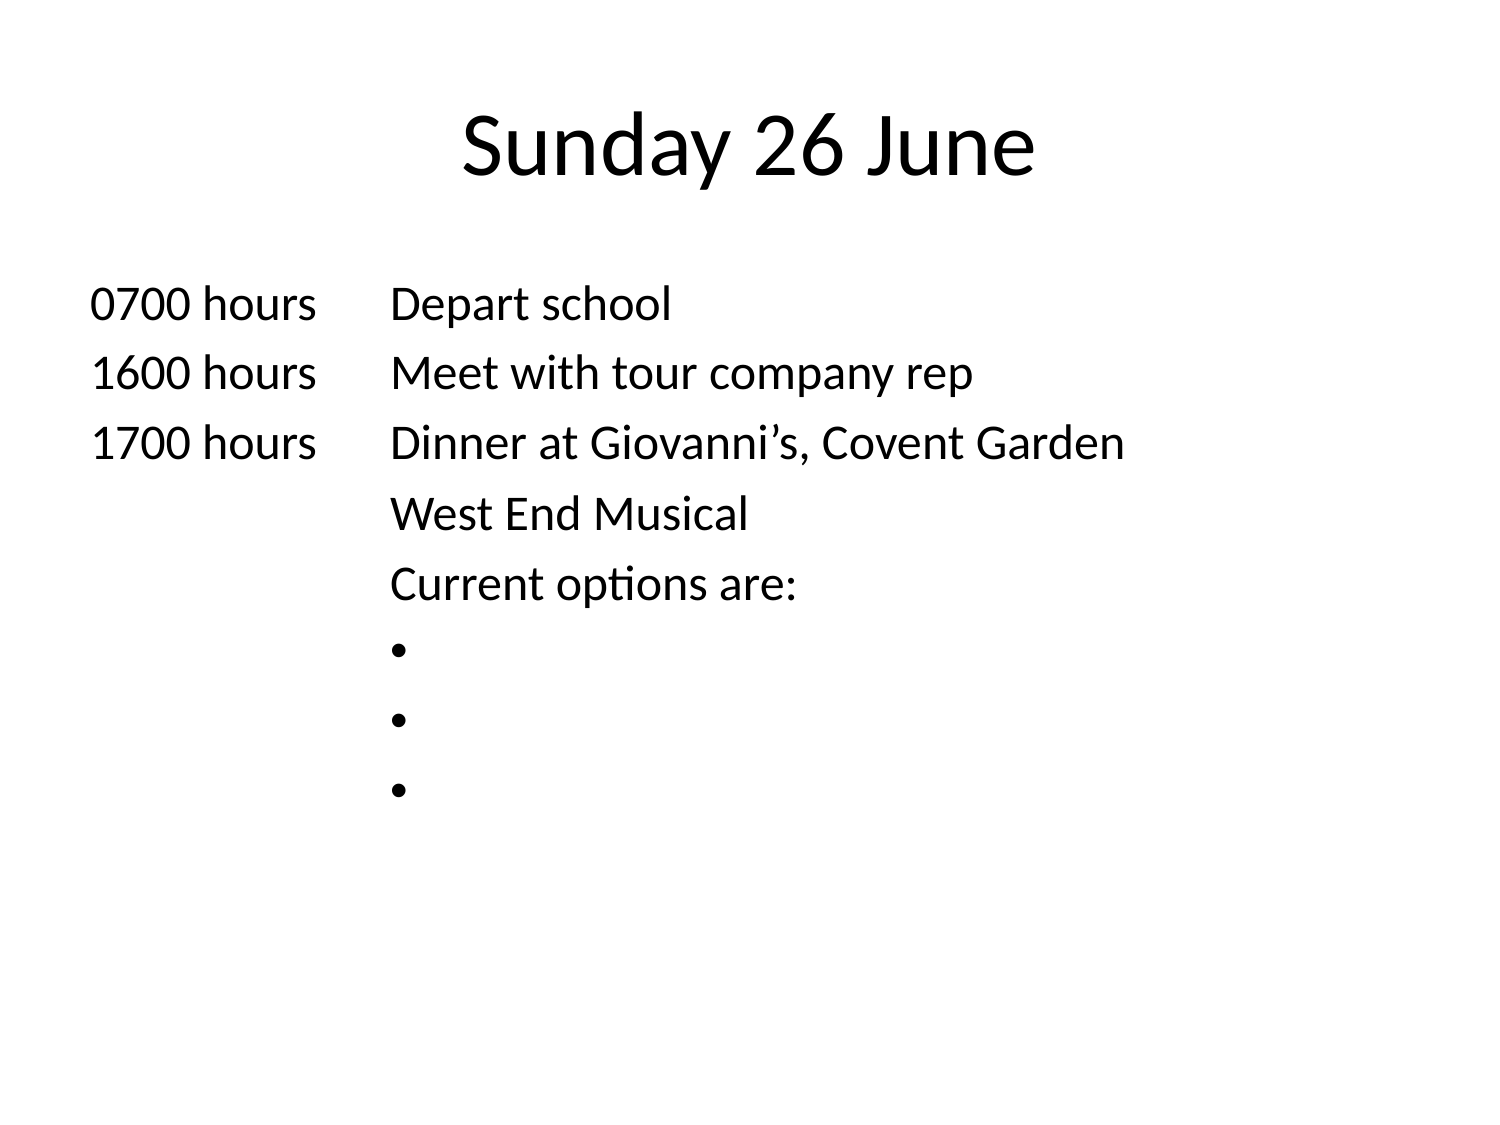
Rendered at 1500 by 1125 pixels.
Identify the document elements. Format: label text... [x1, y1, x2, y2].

list 0700 hours Depart school 1600 hours Meet with tour company rep 1700 hours Dinner at Giovanni’s, Covent Garden West End Musical Current options are: [75, 262, 1425, 1005]
title Sunday 26 June [75, 45, 1425, 233]
